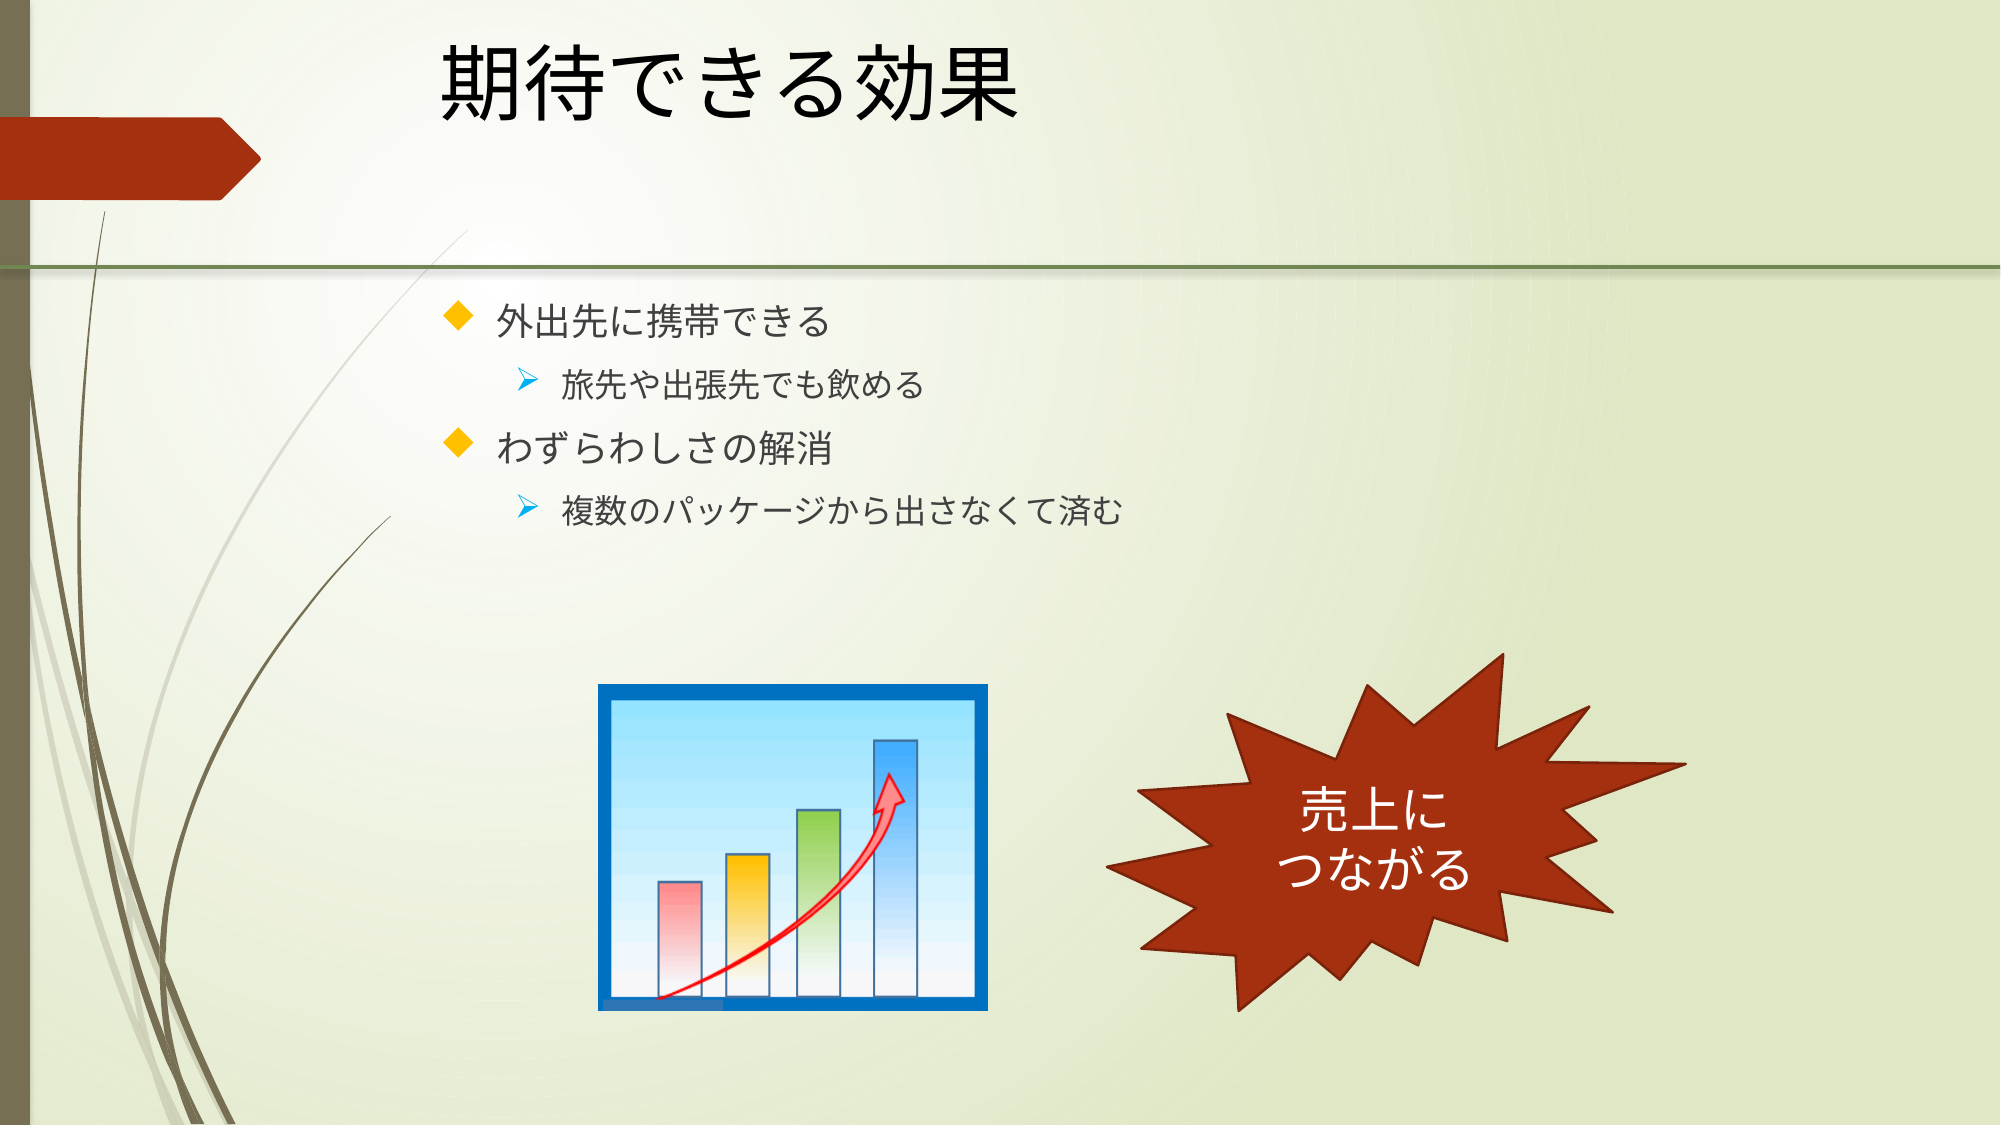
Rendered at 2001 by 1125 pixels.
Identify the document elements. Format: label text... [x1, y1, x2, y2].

list 外出先に携帯できる 旅先や出張先でも飲める わずらわしさの解消 複数のパッケージから出さなくて済む [424, 290, 1888, 958]
title 期待できる効果 [424, 24, 1887, 235]
text_box 売上に つながる [1105, 653, 1688, 1013]
picture [598, 683, 988, 1012]
